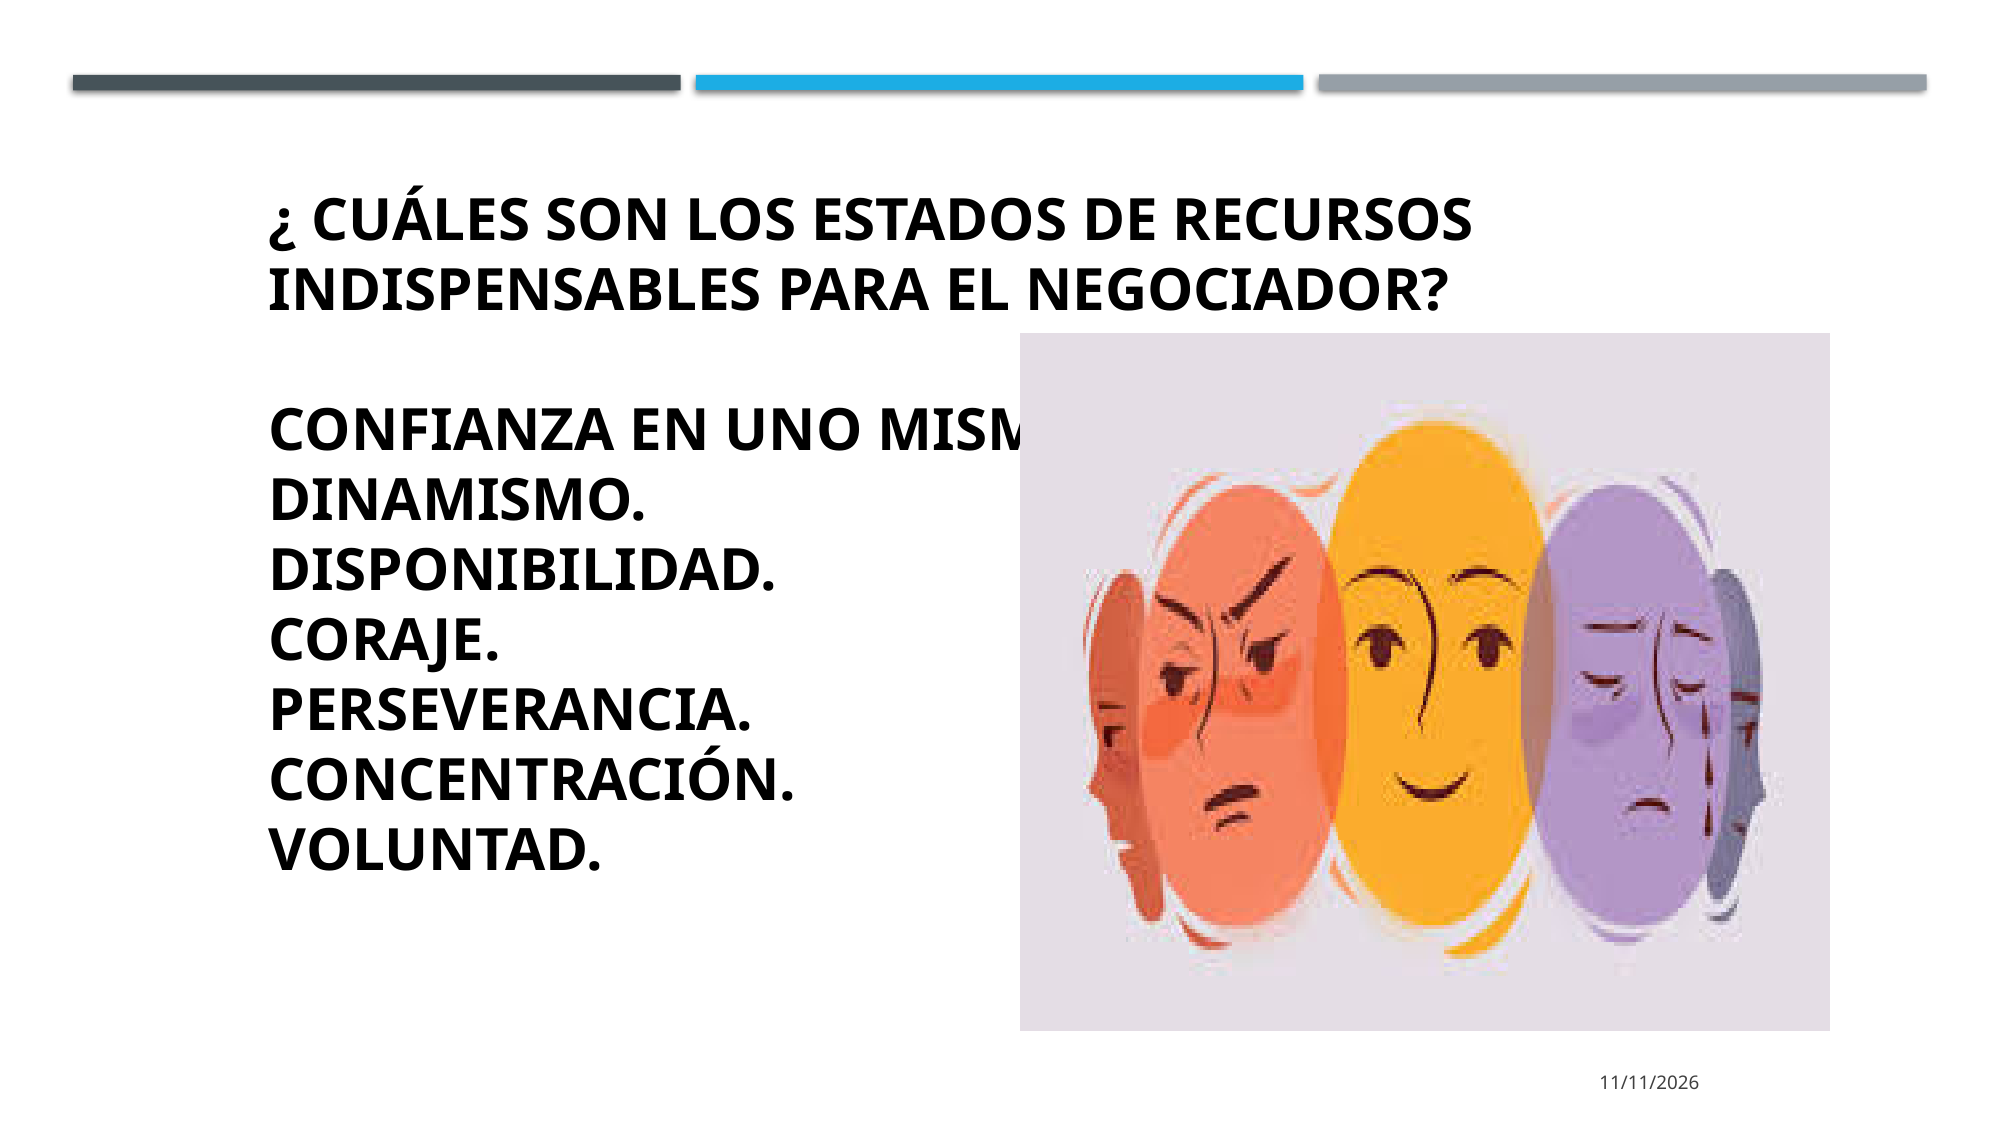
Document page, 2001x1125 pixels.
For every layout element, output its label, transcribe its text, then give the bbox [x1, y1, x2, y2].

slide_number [1247, 1053, 1715, 1114]
picture [1020, 333, 1830, 1031]
text_box ¿ CUÁLES SON LOS ESTADOS DE RECURSOS INDISPENSABLES PARA EL NEGOCIADOR? CONFIANZA EN UNO MISMO. DINAMISMO. DISPONIBILIDAD. CORAJE. PERSEVERANCIA. CONCENTRACIÓN. VOLUNTAD. [254, 174, 1849, 890]
